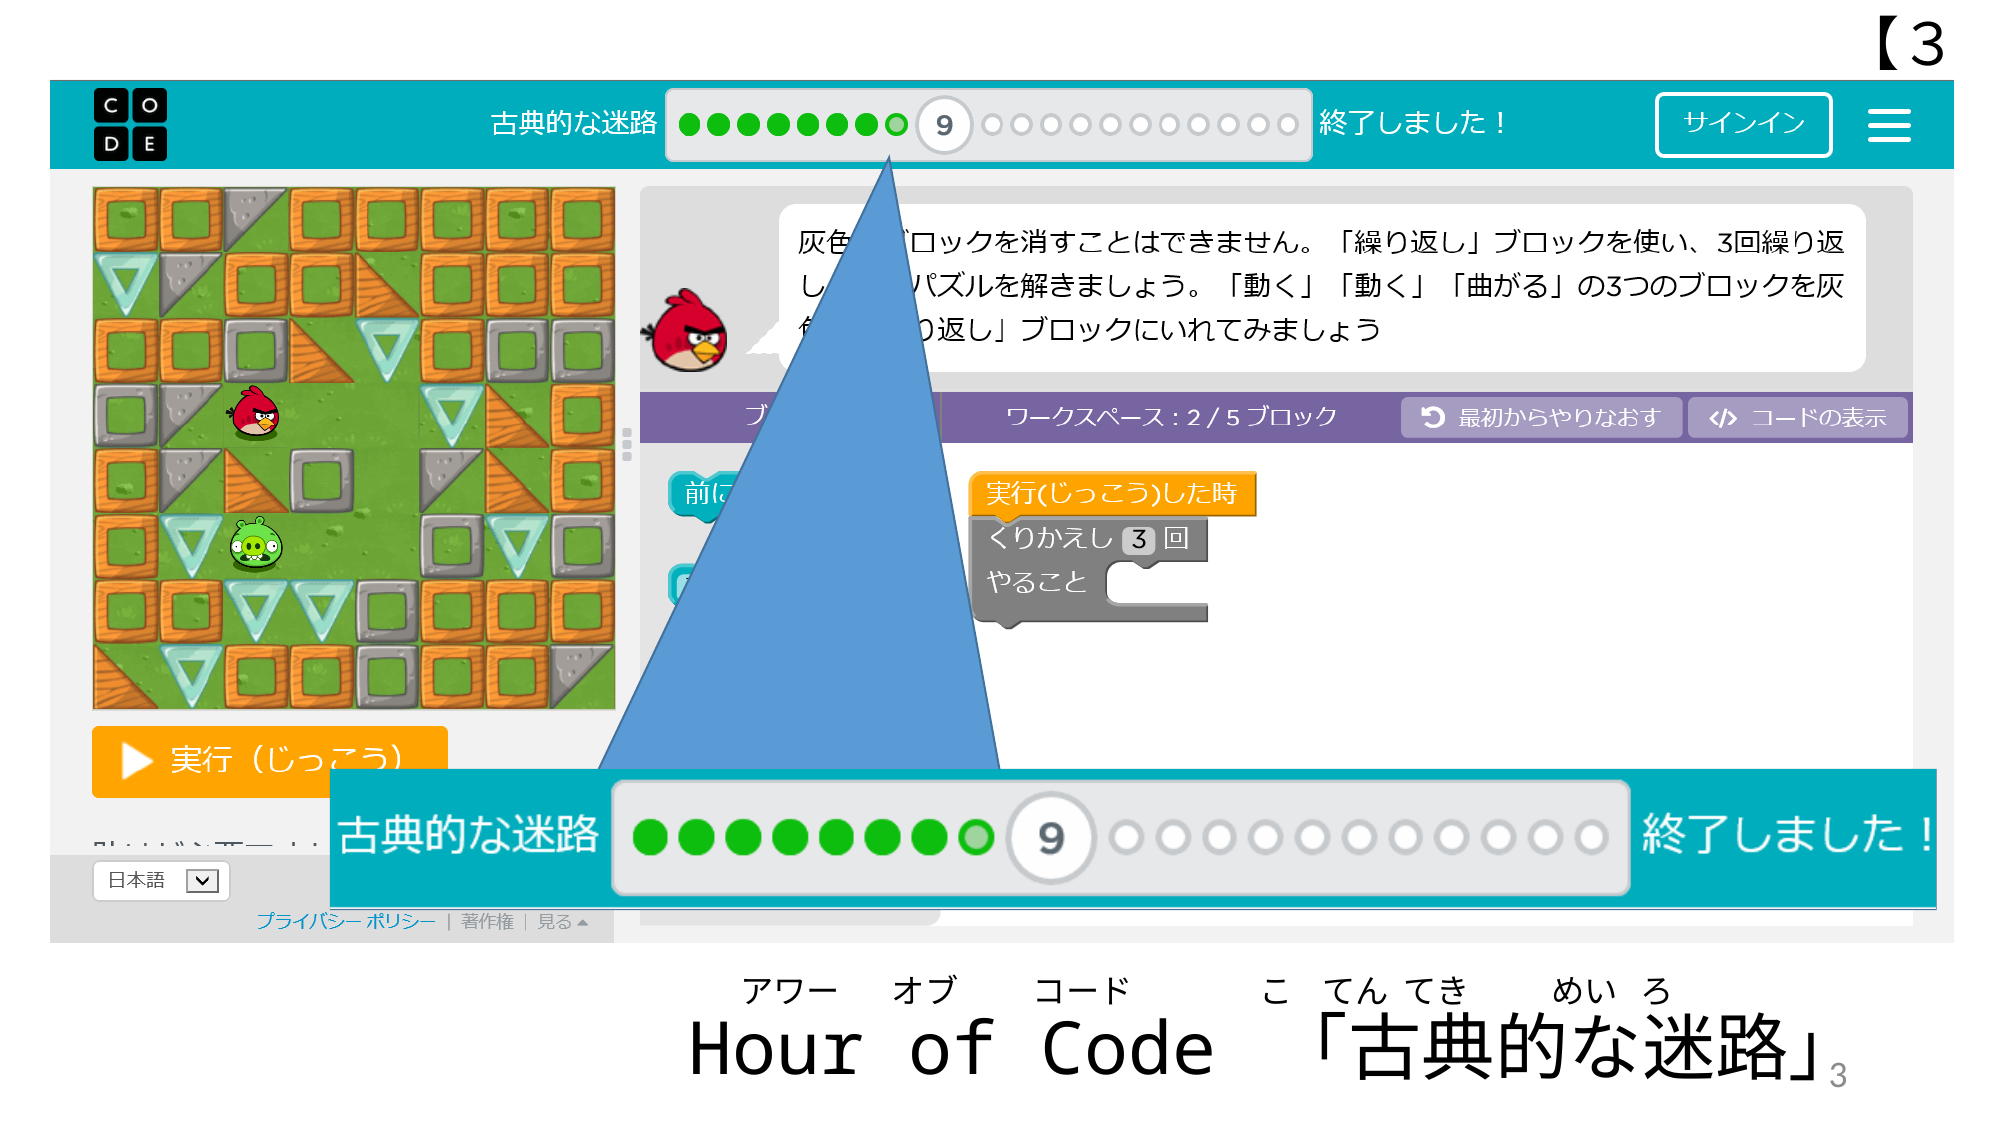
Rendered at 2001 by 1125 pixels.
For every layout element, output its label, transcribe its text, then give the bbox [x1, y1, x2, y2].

slide_number 3 [1412, 1042, 1863, 1103]
picture [50, 79, 1954, 943]
text_box 【３】 [1827, 0, 1998, 155]
title アワー オブ コード こ てん てき めい ろ Hour of Code 「古典的な迷路」 [673, 956, 1891, 1109]
